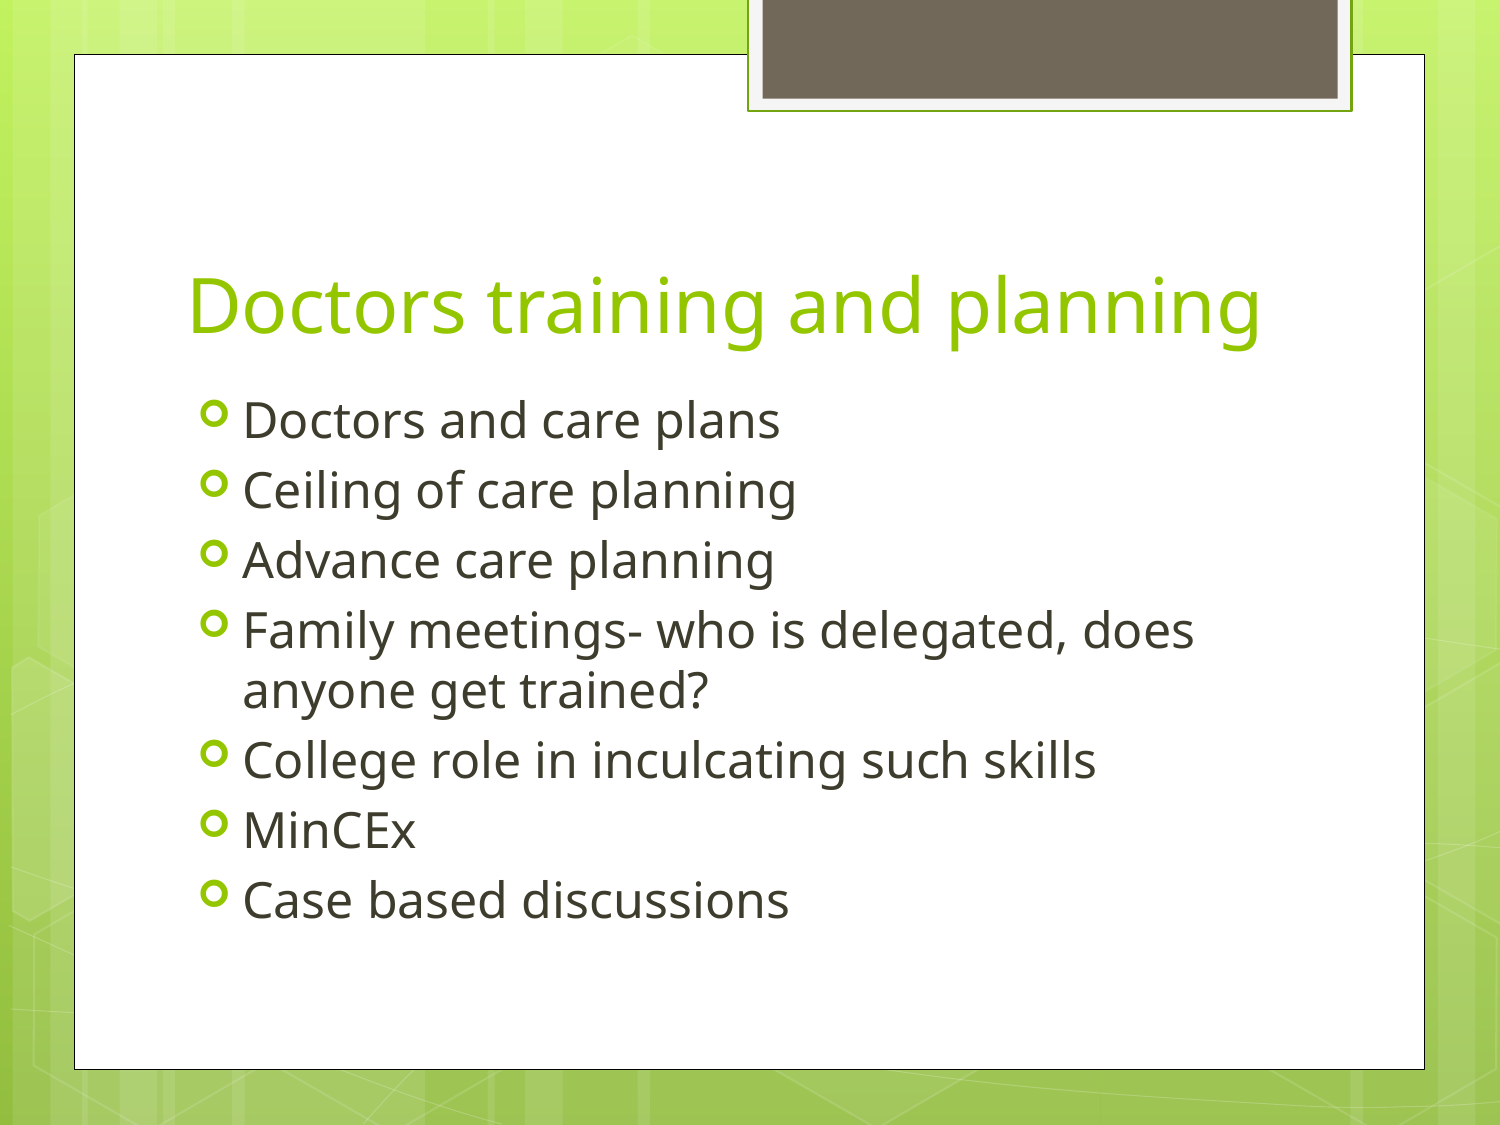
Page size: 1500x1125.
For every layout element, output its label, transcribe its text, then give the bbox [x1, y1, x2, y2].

list Doctors and care plans Ceiling of care planning Advance care planning Family meetings- who is delegated, does anyone get trained? College role in inculcating such skills MinCEx Case based discussions [171, 381, 1283, 957]
title Doctors training and planning [171, 168, 1324, 357]
